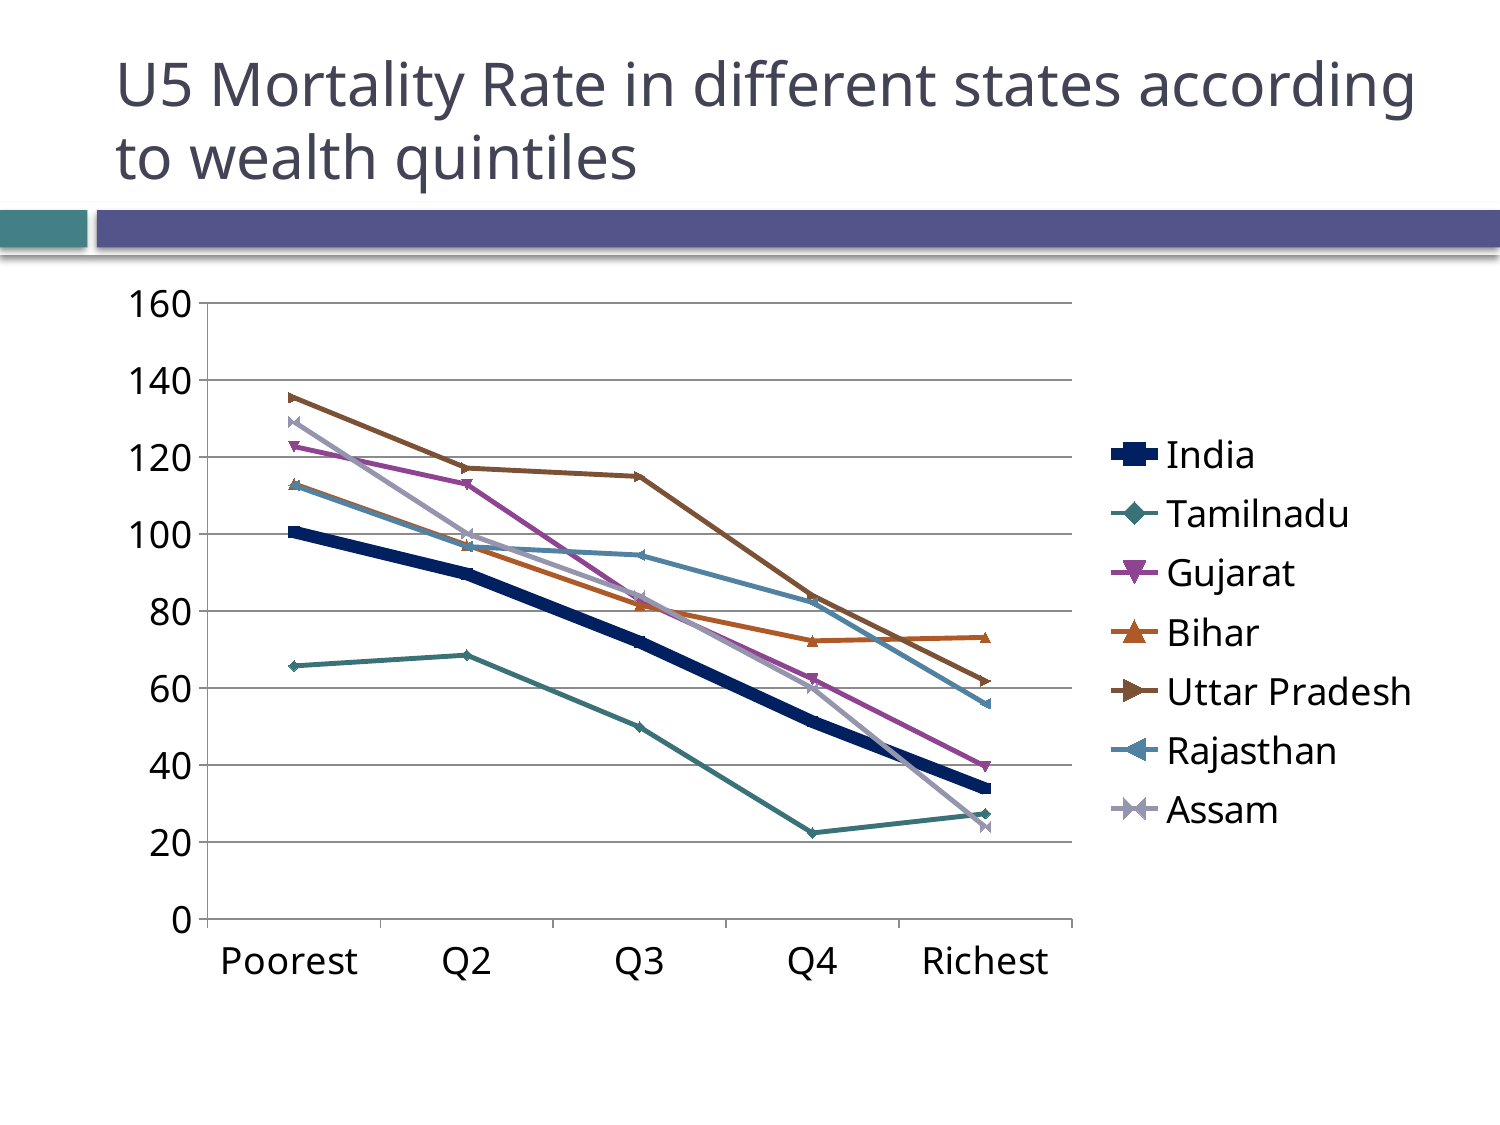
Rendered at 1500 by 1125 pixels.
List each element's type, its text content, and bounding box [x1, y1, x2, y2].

chart [100, 262, 1439, 1001]
title U5 Mortality Rate in different states according to wealth quintiles [100, 37, 1438, 200]
